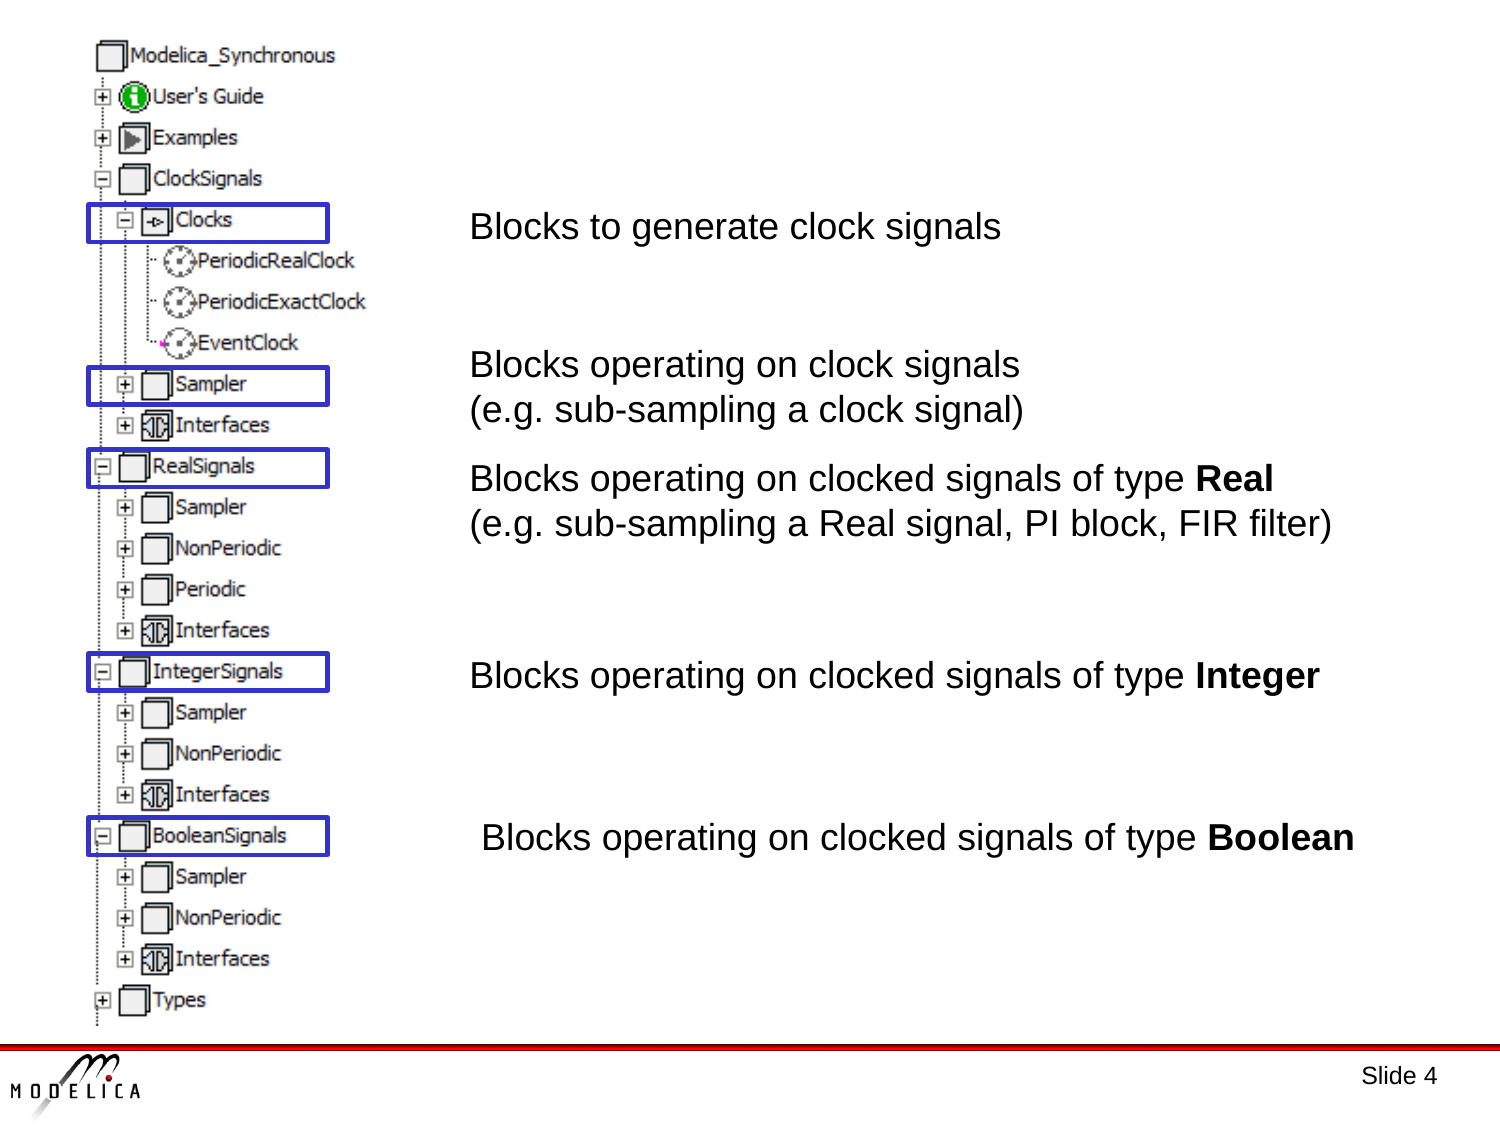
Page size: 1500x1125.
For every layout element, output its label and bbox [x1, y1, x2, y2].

picture [91, 440, 376, 446]
picture [0, 1044, 1500, 1125]
text_box [88, 653, 1377, 867]
picture [91, 34, 376, 194]
text_box [88, 643, 1365, 856]
picture [91, 554, 376, 643]
picture [91, 867, 376, 1026]
picture [91, 256, 376, 332]
text_box [88, 332, 1270, 440]
text_box [88, 194, 1270, 256]
text_box [88, 446, 1365, 554]
